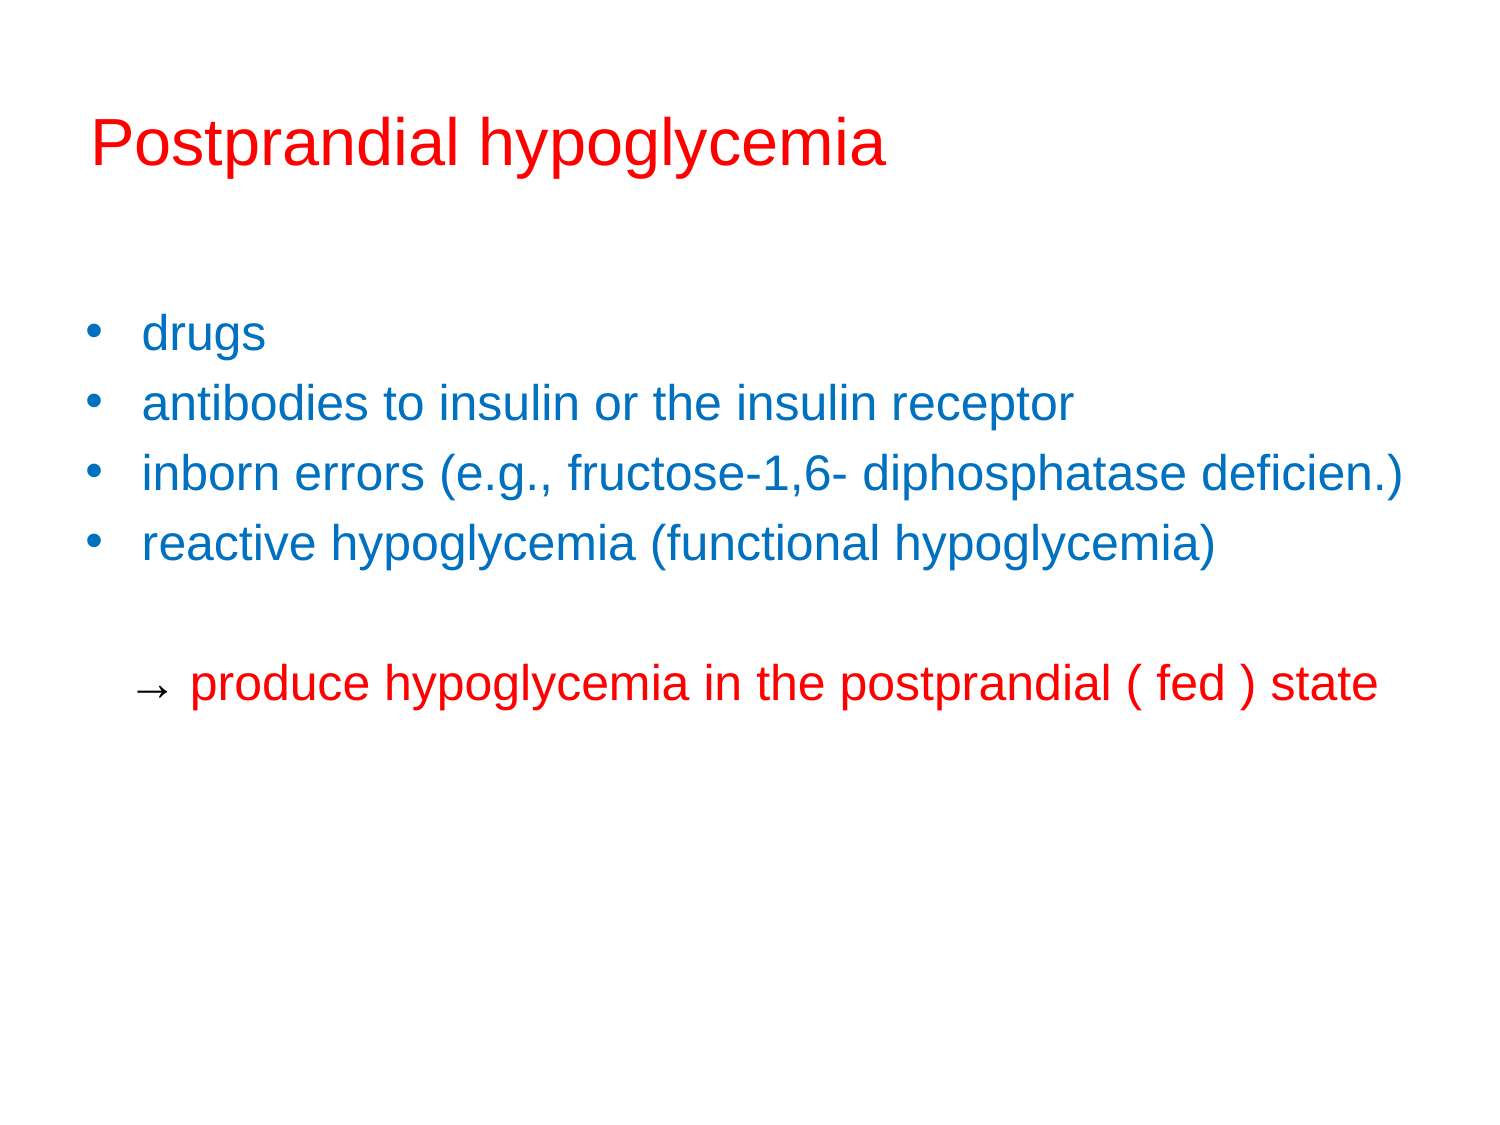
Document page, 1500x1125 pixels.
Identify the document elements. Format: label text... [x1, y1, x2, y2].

list drugs antibodies to insulin or the insulin receptor inborn errors (e.g., fructose-1,6- diphosphatase deficien.) reactive hypoglycemia (functional hypoglycemia) → produce hypoglycemia in the postprandial ( fed ) state [70, 292, 1421, 1036]
title Postprandial hypoglycemia [75, 45, 1425, 233]
